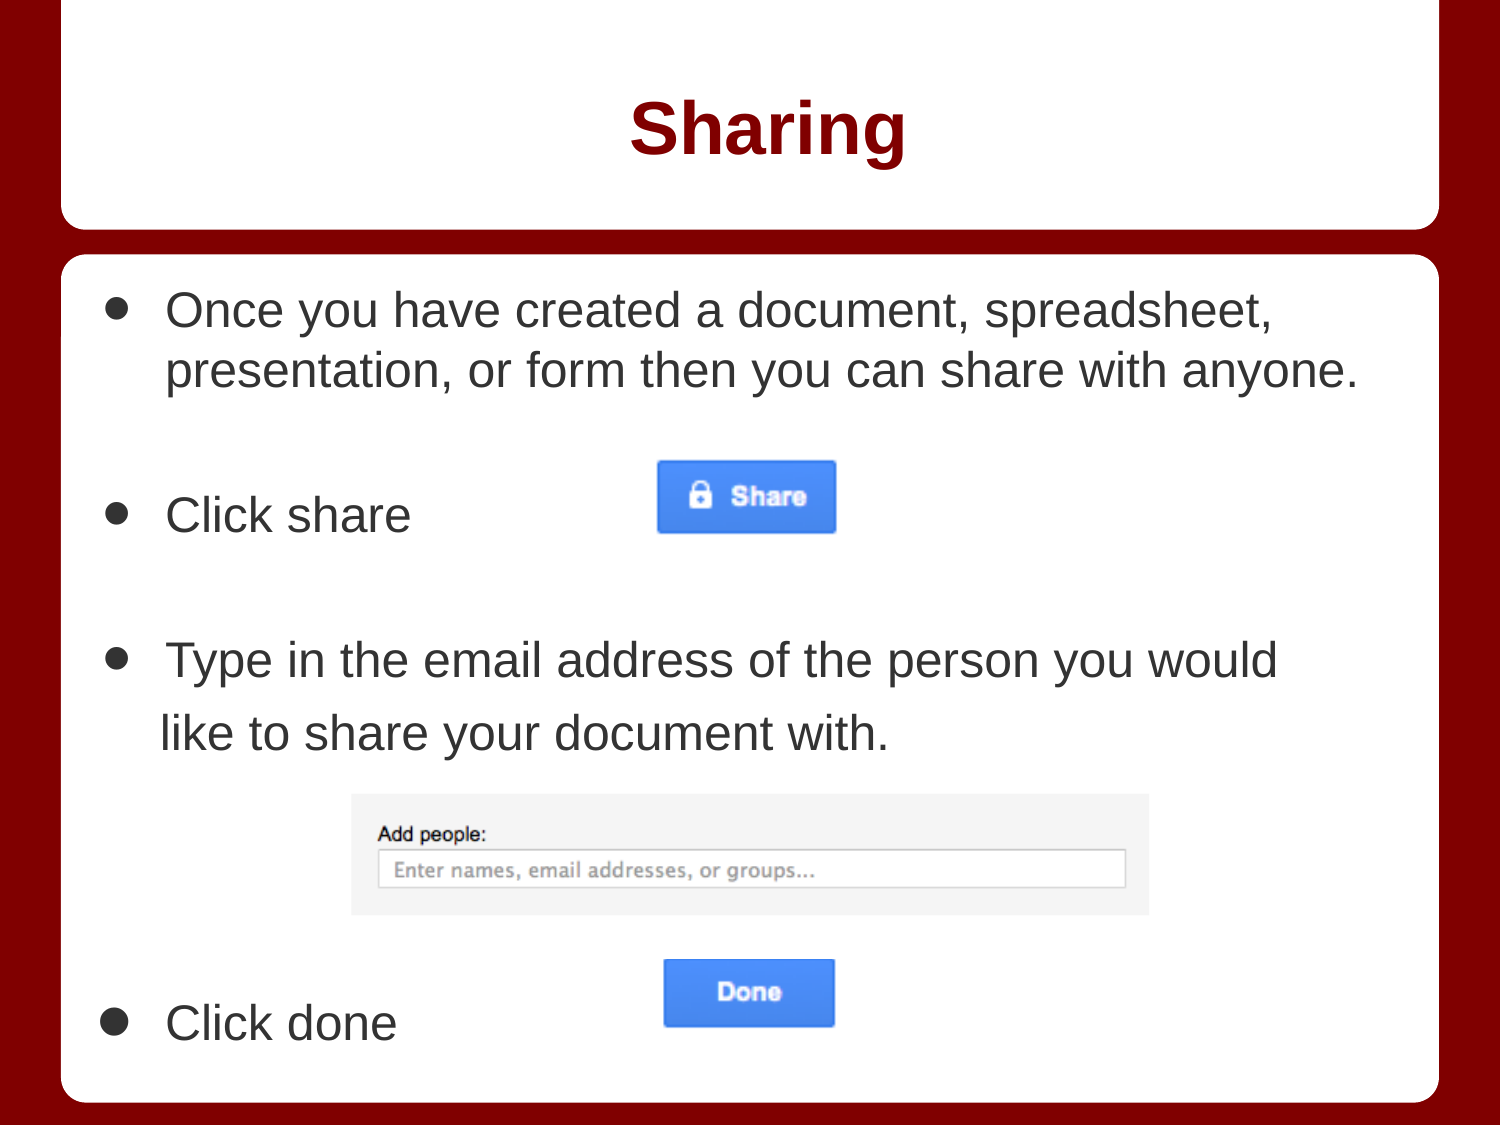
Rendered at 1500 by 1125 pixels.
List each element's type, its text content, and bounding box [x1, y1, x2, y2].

text_box [648, 451, 852, 547]
text_box [350, 791, 1150, 917]
list Once you have created a document, spreadsheet, presentation, or form then you can share with anyone. Click share Type in the email address of the person you would like to share your document with. Click done [75, 262, 1425, 1066]
title Sharing [75, 15, 1425, 234]
text_box [662, 958, 838, 1033]
